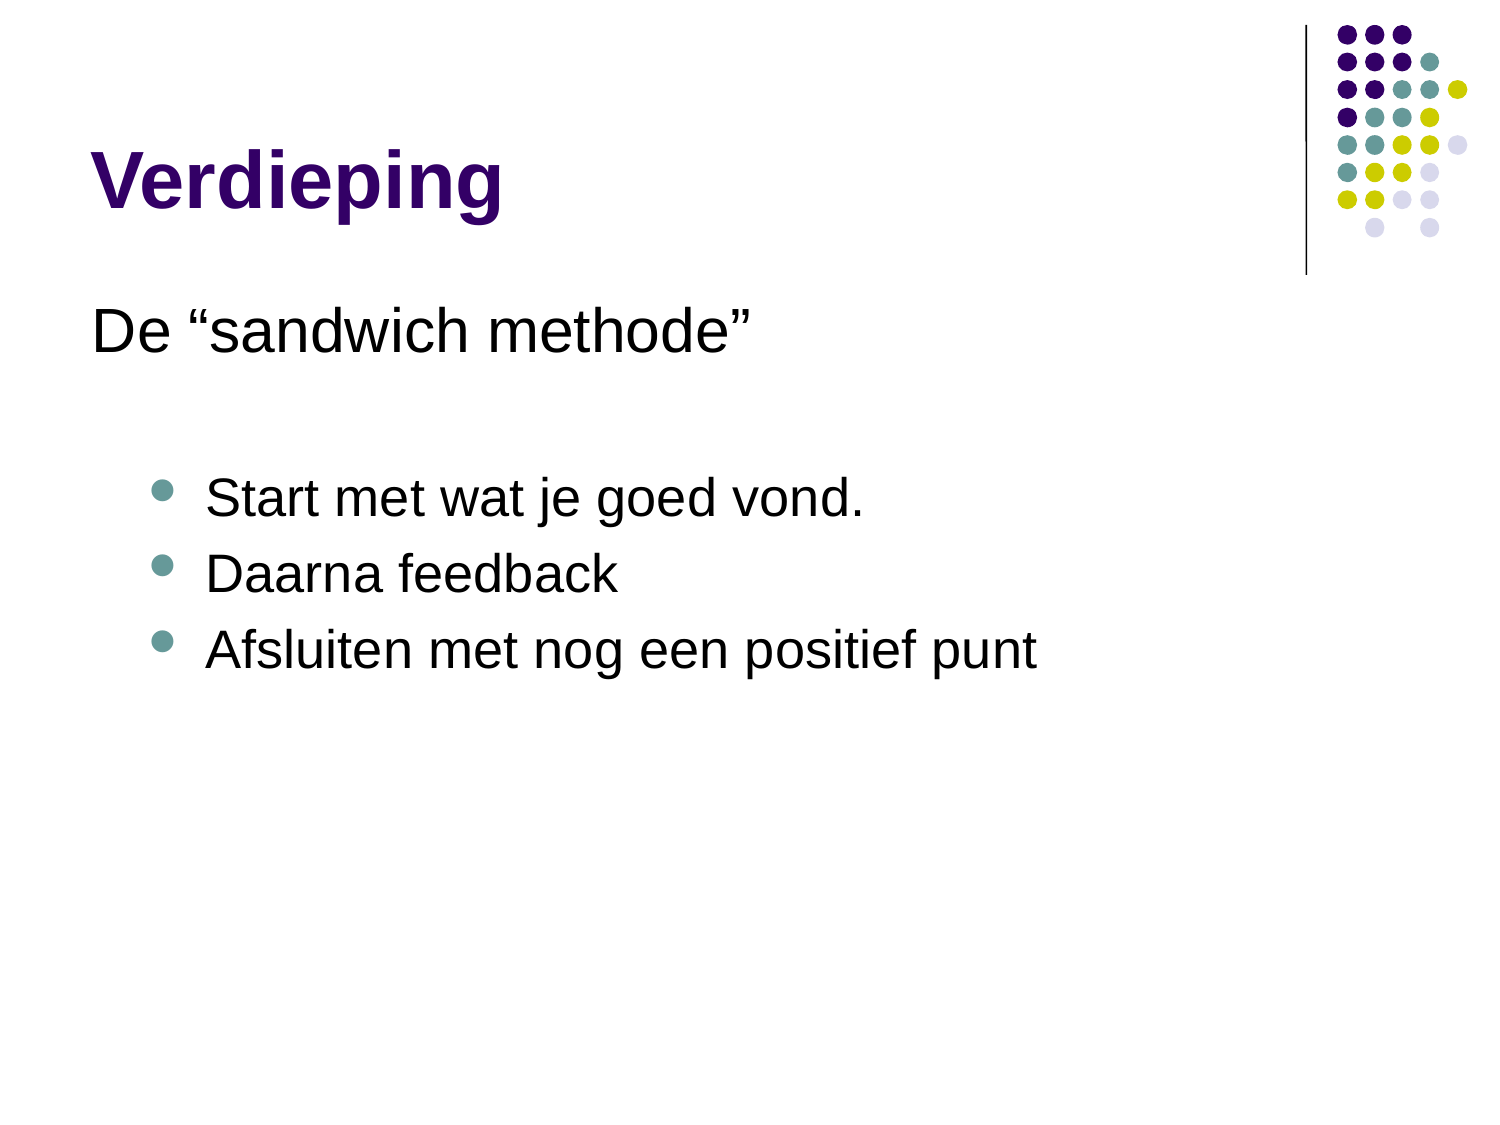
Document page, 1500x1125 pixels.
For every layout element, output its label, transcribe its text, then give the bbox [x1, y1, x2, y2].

list De “sandwich methode” Start met wat je goed vond. Daarna feedback Afsluiten met nog een positief punt [76, 282, 1427, 1006]
title Verdieping [75, 20, 1313, 233]
